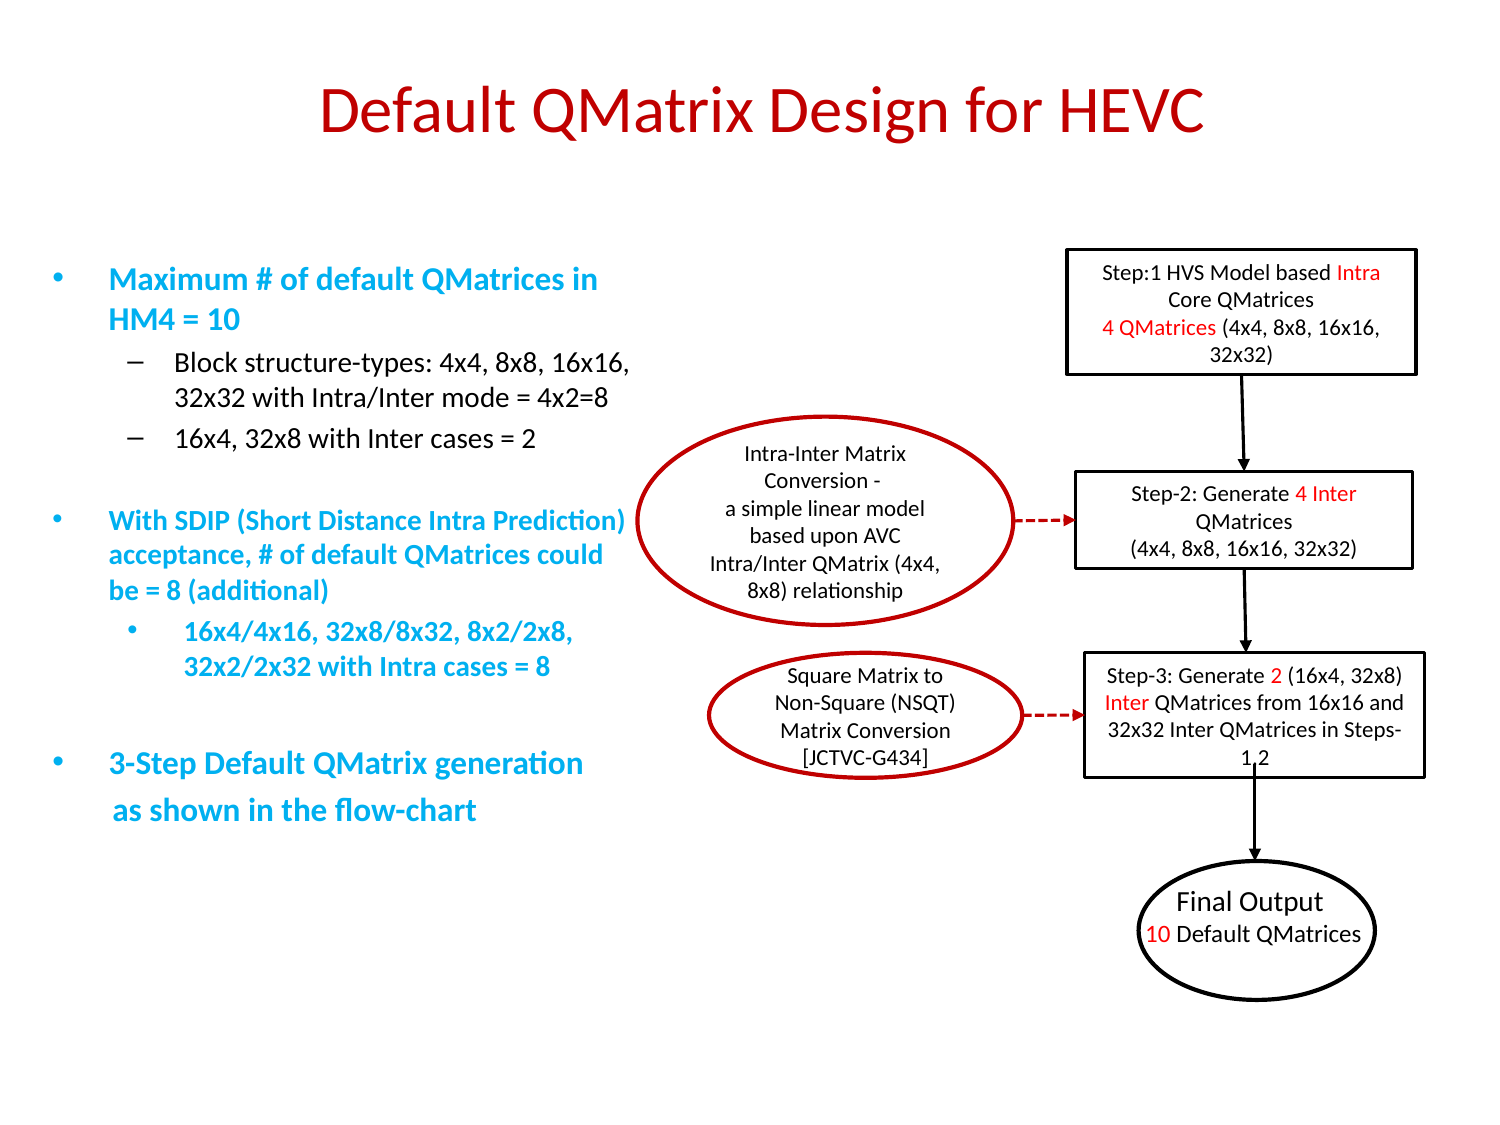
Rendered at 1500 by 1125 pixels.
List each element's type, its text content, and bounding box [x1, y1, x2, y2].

title Default QMatrix Design for HEVC [87, 37, 1438, 175]
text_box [637, 249, 1426, 1001]
text_box Maximum # of default QMatrices in HM4 = 10 Block structure-types: 4x4, 8x8, 16x16, 32x32 with Intra/Inter mode = 4x2=8 16x4, 32x8 with Inter cases = 2 With SDIP (Short Distance Intra Prediction) acceptance, # of default QMatrices could be = 8 (additional) 16x4/4x16, 32x8/8x32, 8x2/2x8, 32x2/2x32 with Intra cases = 8 3-Step Default QMatrix generation as shown in the flow-chart [37, 249, 636, 963]
